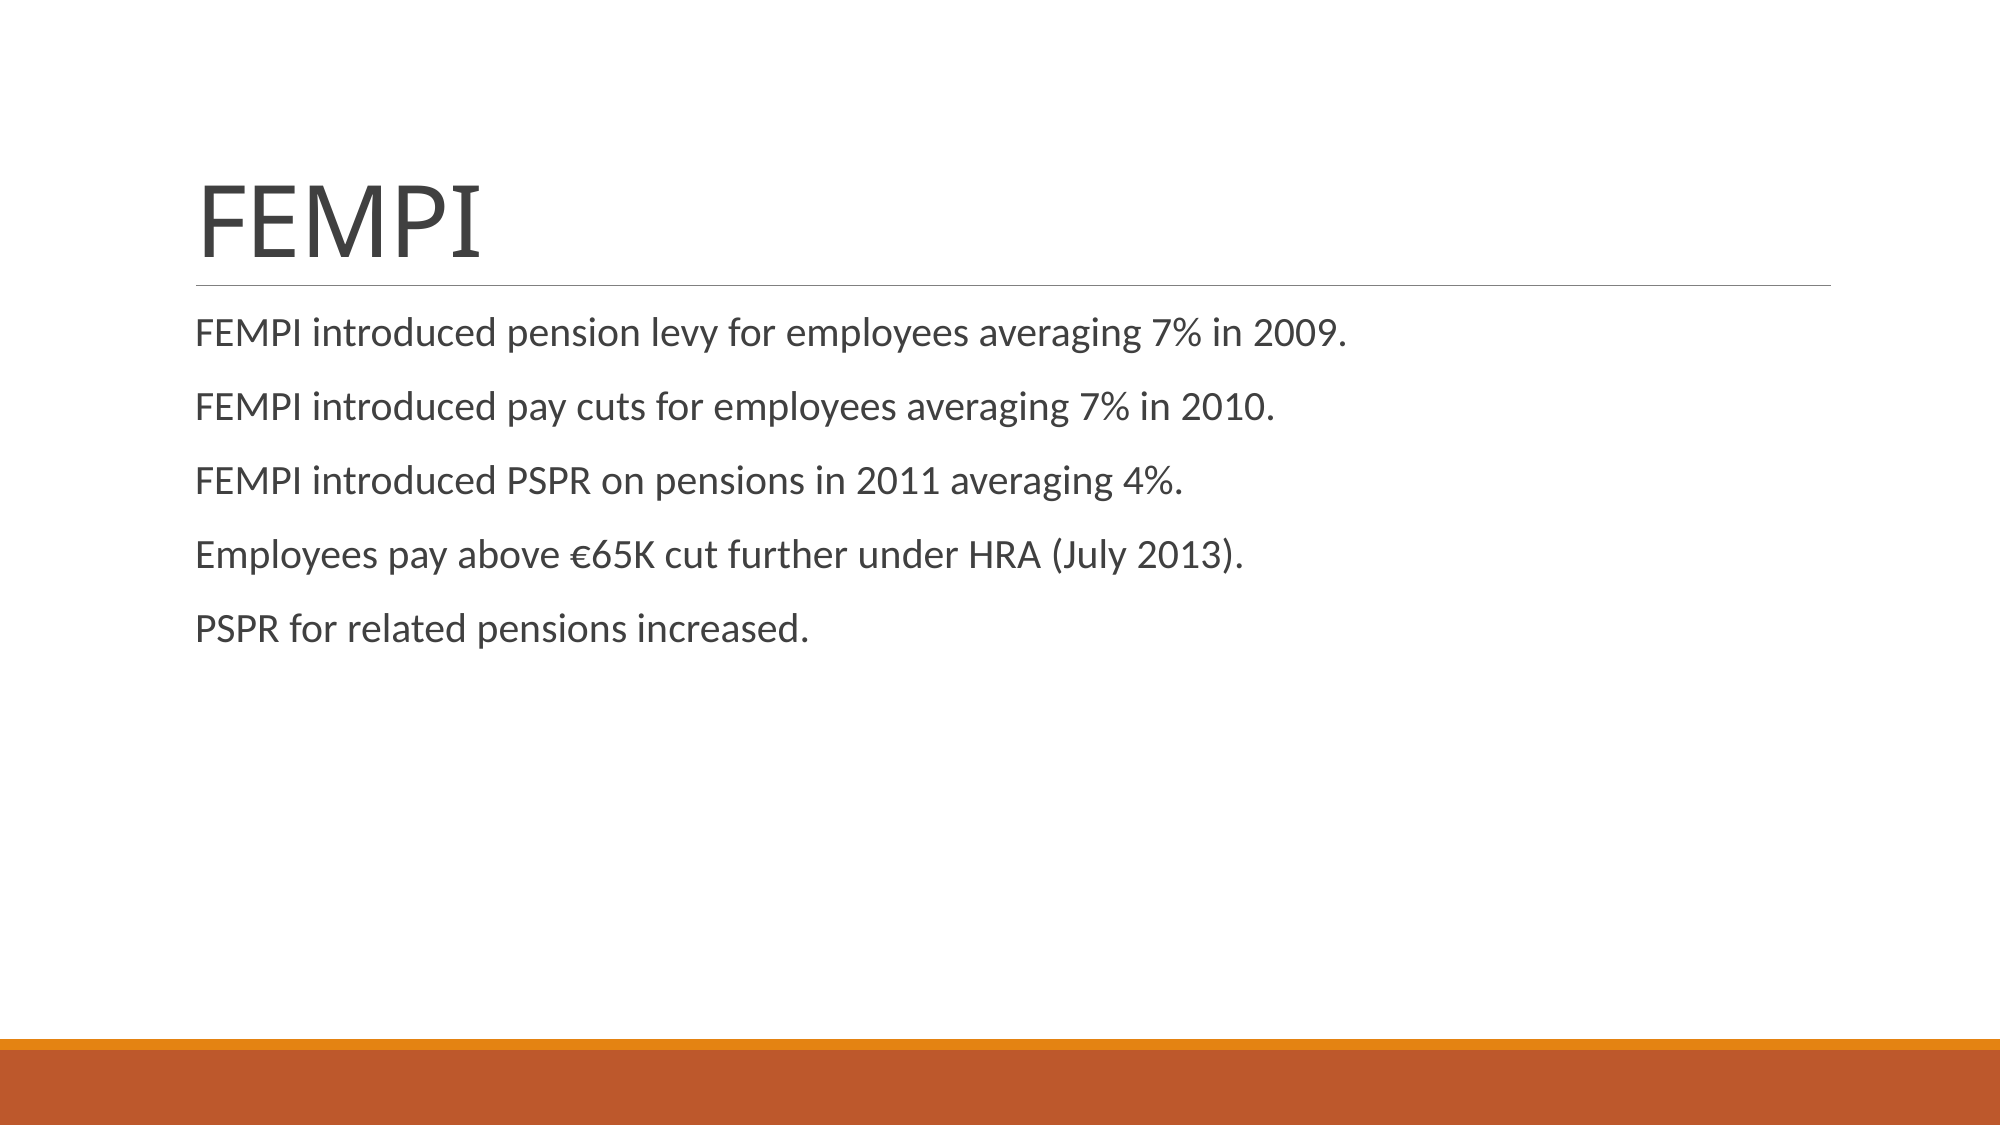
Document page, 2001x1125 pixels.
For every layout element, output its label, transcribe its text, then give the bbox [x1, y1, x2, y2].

title FEMPI [180, 47, 1830, 285]
list FEMPI introduced pension levy for employees averaging 7% in 2009. FEMPI introduced pay cuts for employees averaging 7% in 2010. FEMPI introduced PSPR on pensions in 2011 averaging 4%. Employees pay above €65K cut further under HRA (July 2013). PSPR for related pensions increased. [180, 302, 1830, 963]
